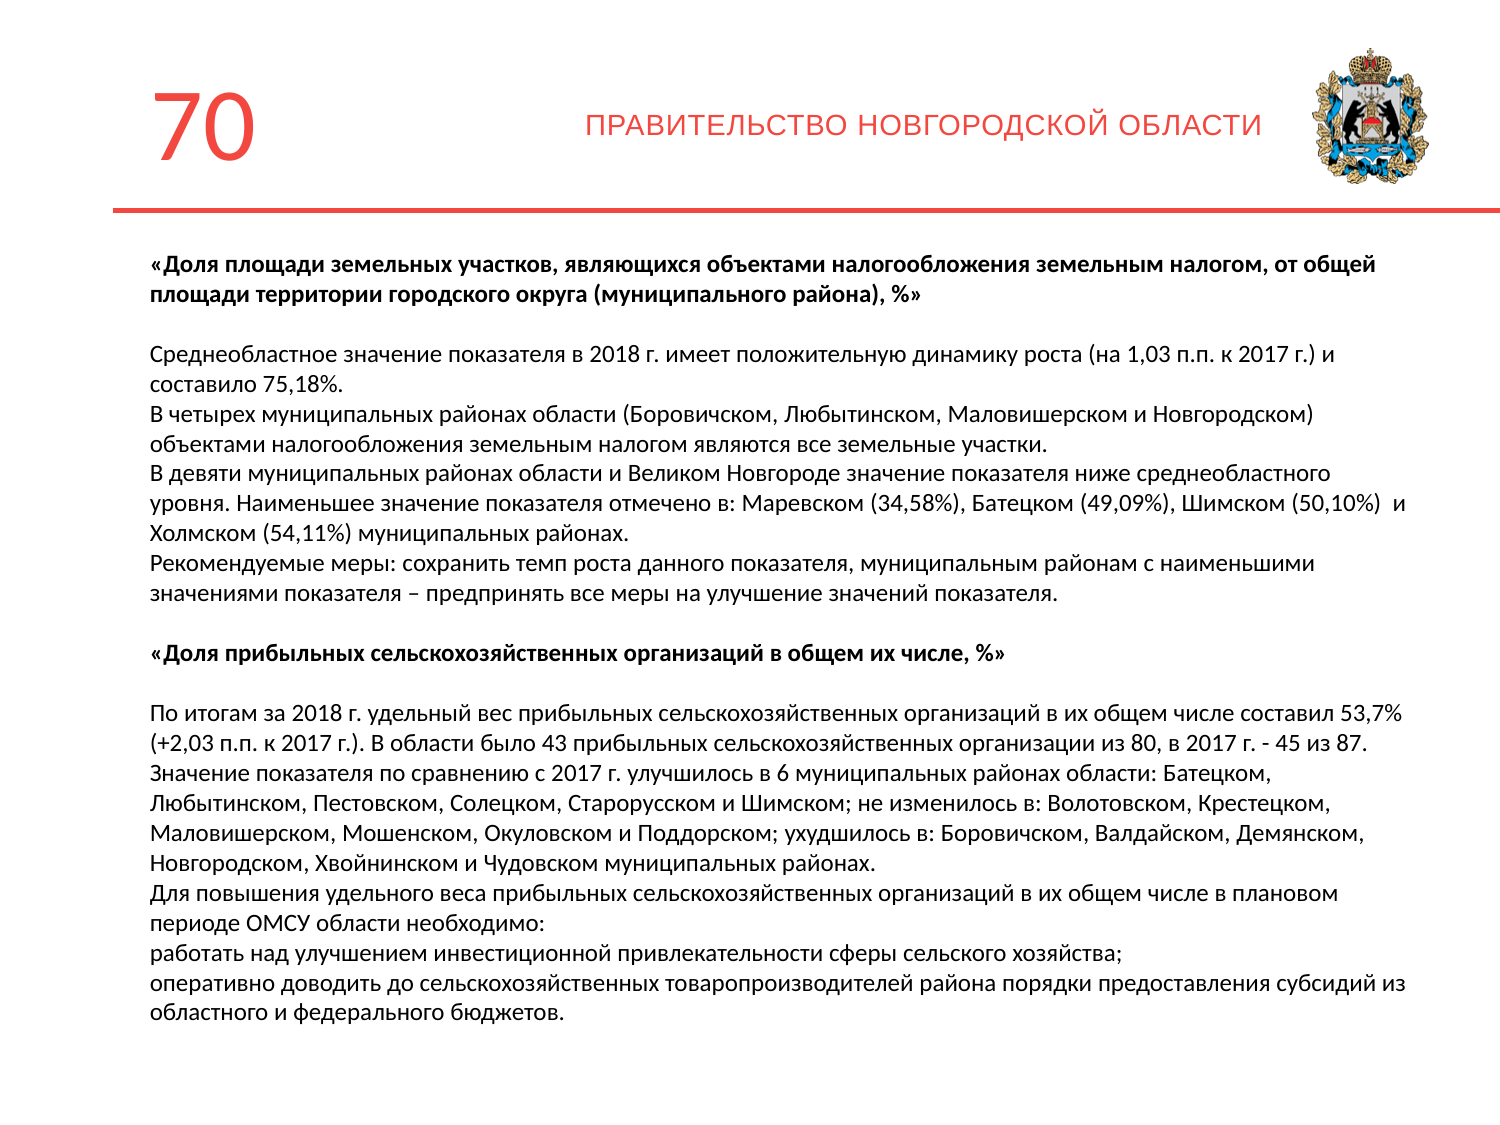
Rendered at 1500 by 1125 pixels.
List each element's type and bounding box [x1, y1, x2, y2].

text_box [135, 48, 272, 189]
picture [1311, 48, 1429, 184]
text_box [135, 239, 1429, 1064]
text_box [570, 102, 1311, 147]
